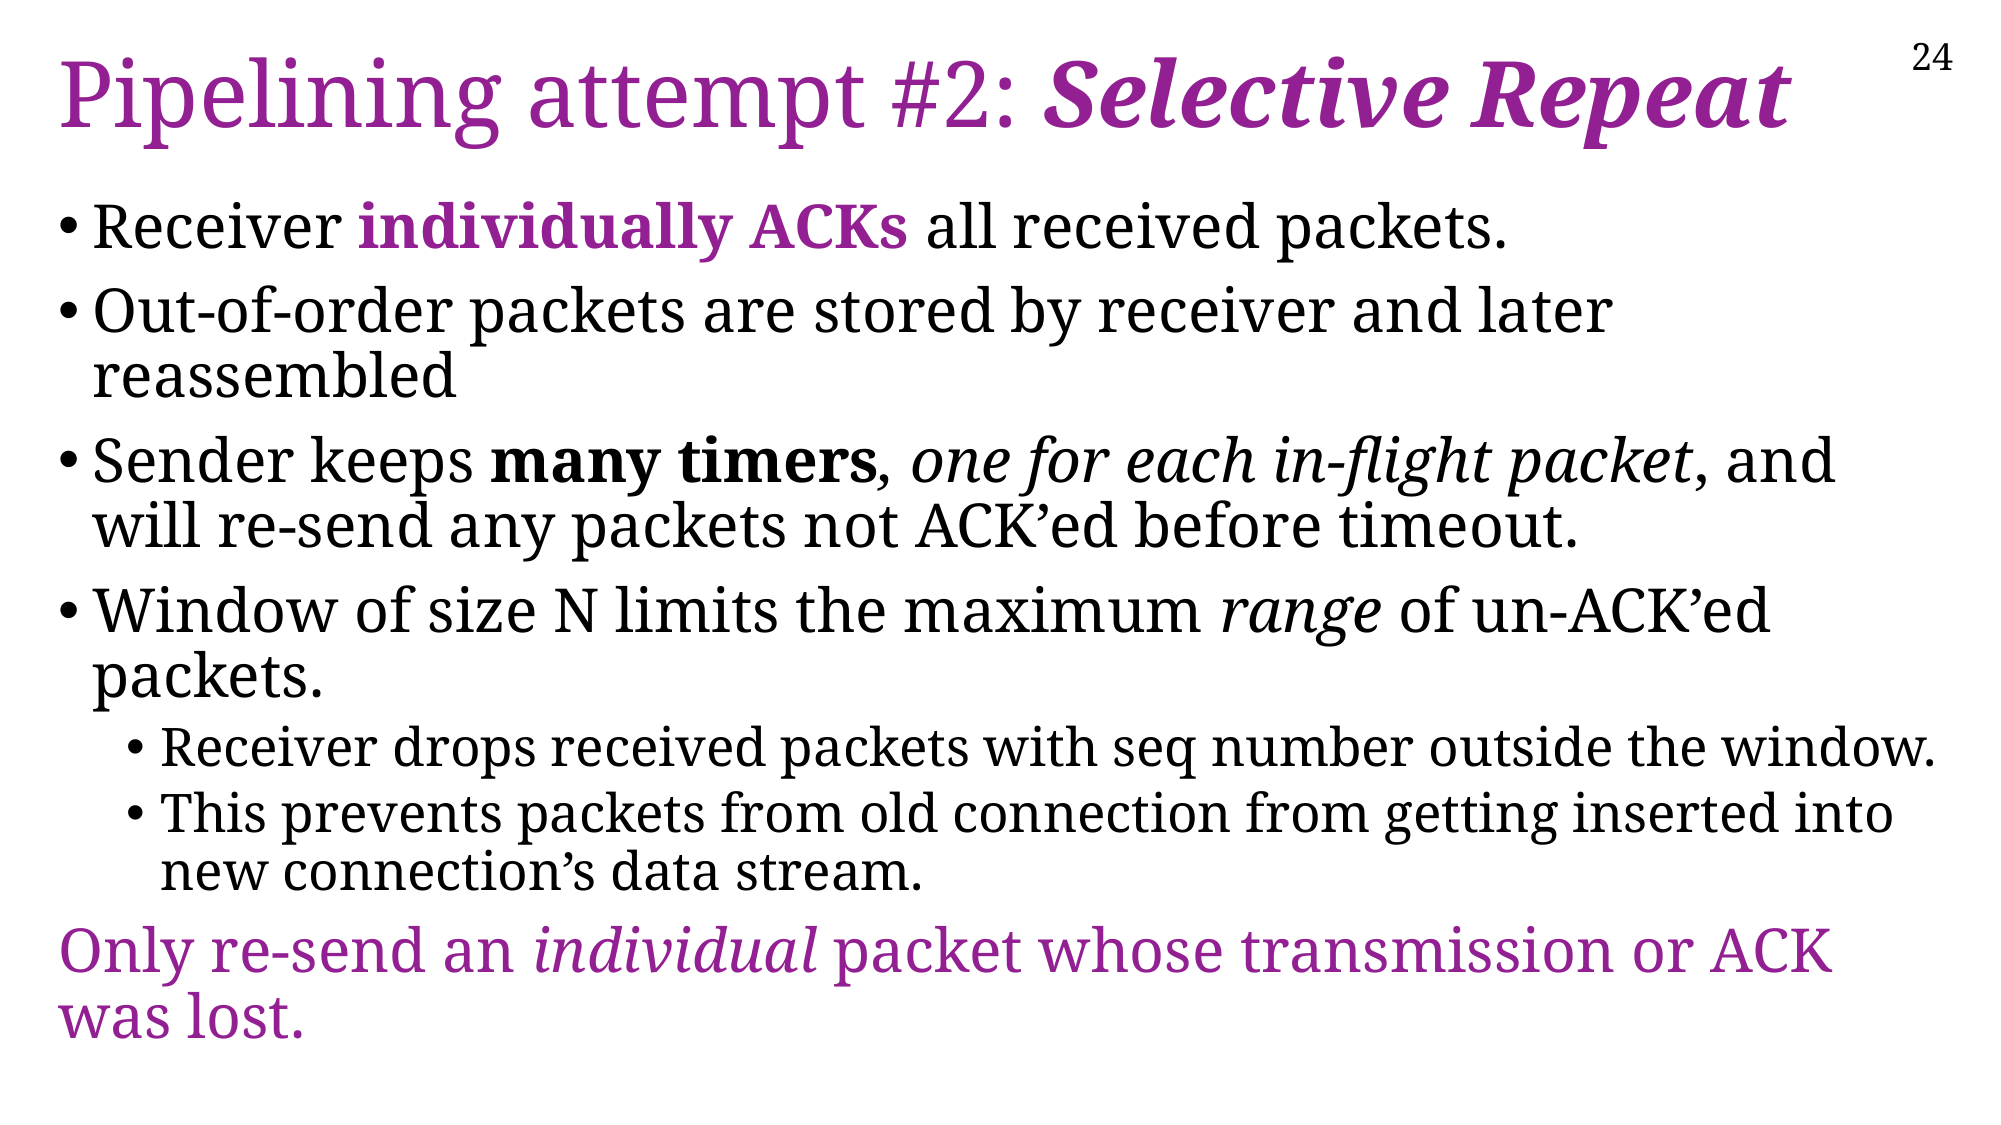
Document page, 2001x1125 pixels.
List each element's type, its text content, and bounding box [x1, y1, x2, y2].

list Receiver individually ACKs all received packets. Out-of-order packets are stored by receiver and later reassembled Sender keeps many timers, one for each in-flight packet, and will re-send any packets not ACK’ed before timeout. Window of size N limits the maximum range of un-ACK’ed packets. Receiver drops received packets with seq number outside the window. This prevents packets from old connection from getting inserted into new connection’s data stream. Only re-send an individual packet whose transmission or ACK was lost. [43, 188, 1953, 1106]
title Pipelining attempt #2: Selective Repeat [43, 25, 1953, 171]
